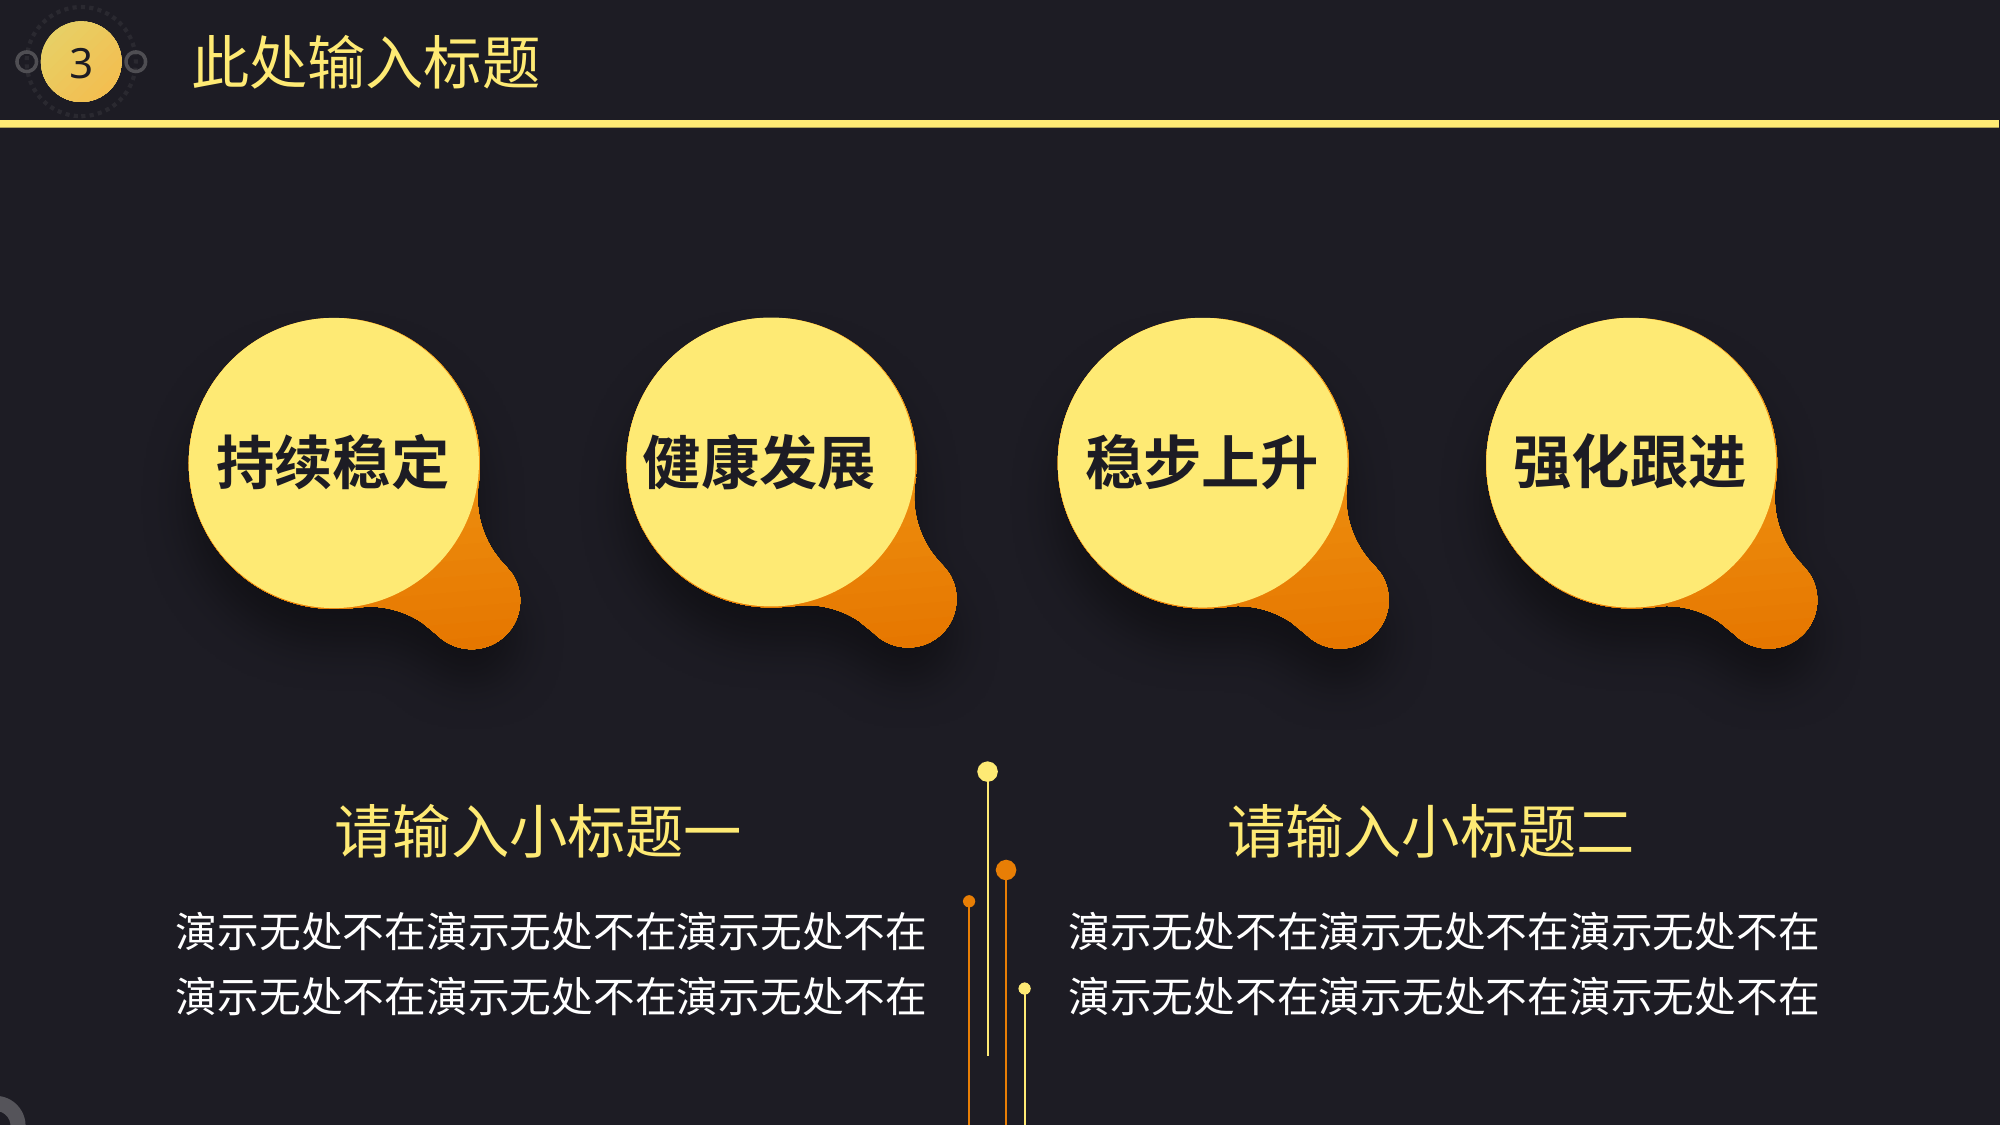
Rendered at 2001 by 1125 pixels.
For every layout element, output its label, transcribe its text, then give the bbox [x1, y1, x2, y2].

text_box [0, 887, 26, 1125]
text_box 请输入小标题二 [1054, 788, 1809, 873]
text_box [0, 119, 2000, 129]
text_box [1054, 310, 1386, 650]
text_box 请输入小标题一 [161, 788, 916, 873]
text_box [623, 310, 954, 649]
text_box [185, 310, 518, 651]
text_box 演示无处不在演示无处不在演示无处不在演示无处不在演示无处不在演示无处不在 [1053, 882, 1839, 1028]
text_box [26, 0, 136, 128]
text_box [1483, 310, 1815, 650]
text_box 演示无处不在演示无处不在演示无处不在演示无处不在演示无处不在演示无处不在 [160, 882, 947, 1028]
text_box 此处输入标题 [176, 18, 808, 104]
text_box 健康发展 [616, 419, 623, 504]
